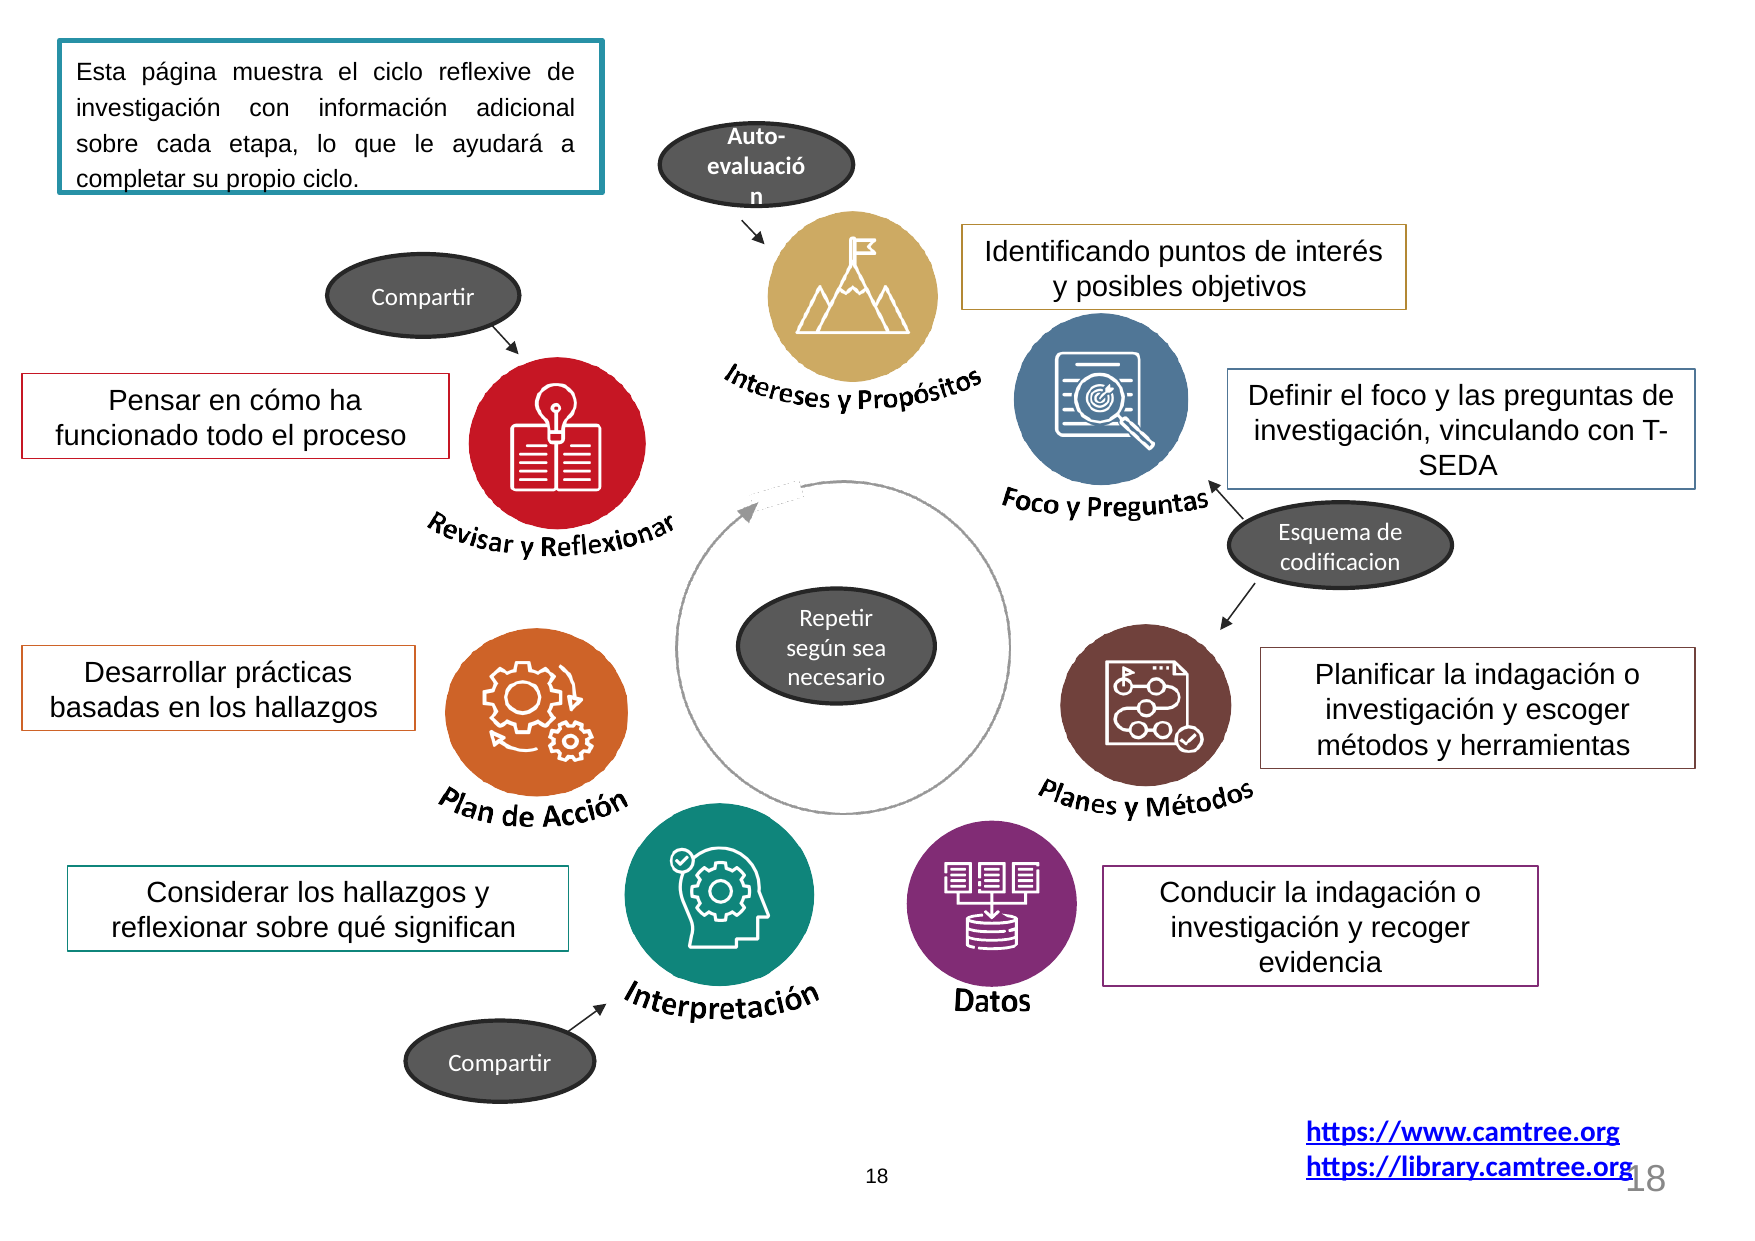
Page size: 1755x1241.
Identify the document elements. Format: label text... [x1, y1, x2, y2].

text_box Pensar en cómo ha funcionado todo el proceso [21, 373, 321, 459]
text_box Desarrollar prácticas basadas en los hallazgos [21, 645, 321, 731]
text_box 18 [861, 1162, 893, 1188]
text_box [906, 820, 1078, 1012]
picture [1001, 312, 1208, 521]
text_box https://www.camtree.org https://library.camtree.org [1291, 1104, 1752, 1190]
text_box Definir el foco y las preguntas de investigación, vinculando con T-SEDA [1458, 369, 1696, 489]
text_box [326, 122, 1453, 1102]
text_box Considerar los hallazgos y reflexionar sobre qué significan [67, 865, 321, 951]
picture [437, 627, 819, 1024]
picture [426, 357, 673, 560]
text_box Esta página muestra el ciclo reflexive de investigación con información adicional sobre cada etapa, lo que le ayudará a completar su propio ciclo. [59, 40, 603, 193]
picture [1038, 624, 1253, 821]
text_box Conducir la indagación o investigación y recoger evidencia [1458, 865, 1538, 986]
slide_number 18 [1263, 1153, 1667, 1241]
text_box Planificar la indagación o investigación y escoger métodos y herramientas [1458, 647, 1696, 769]
